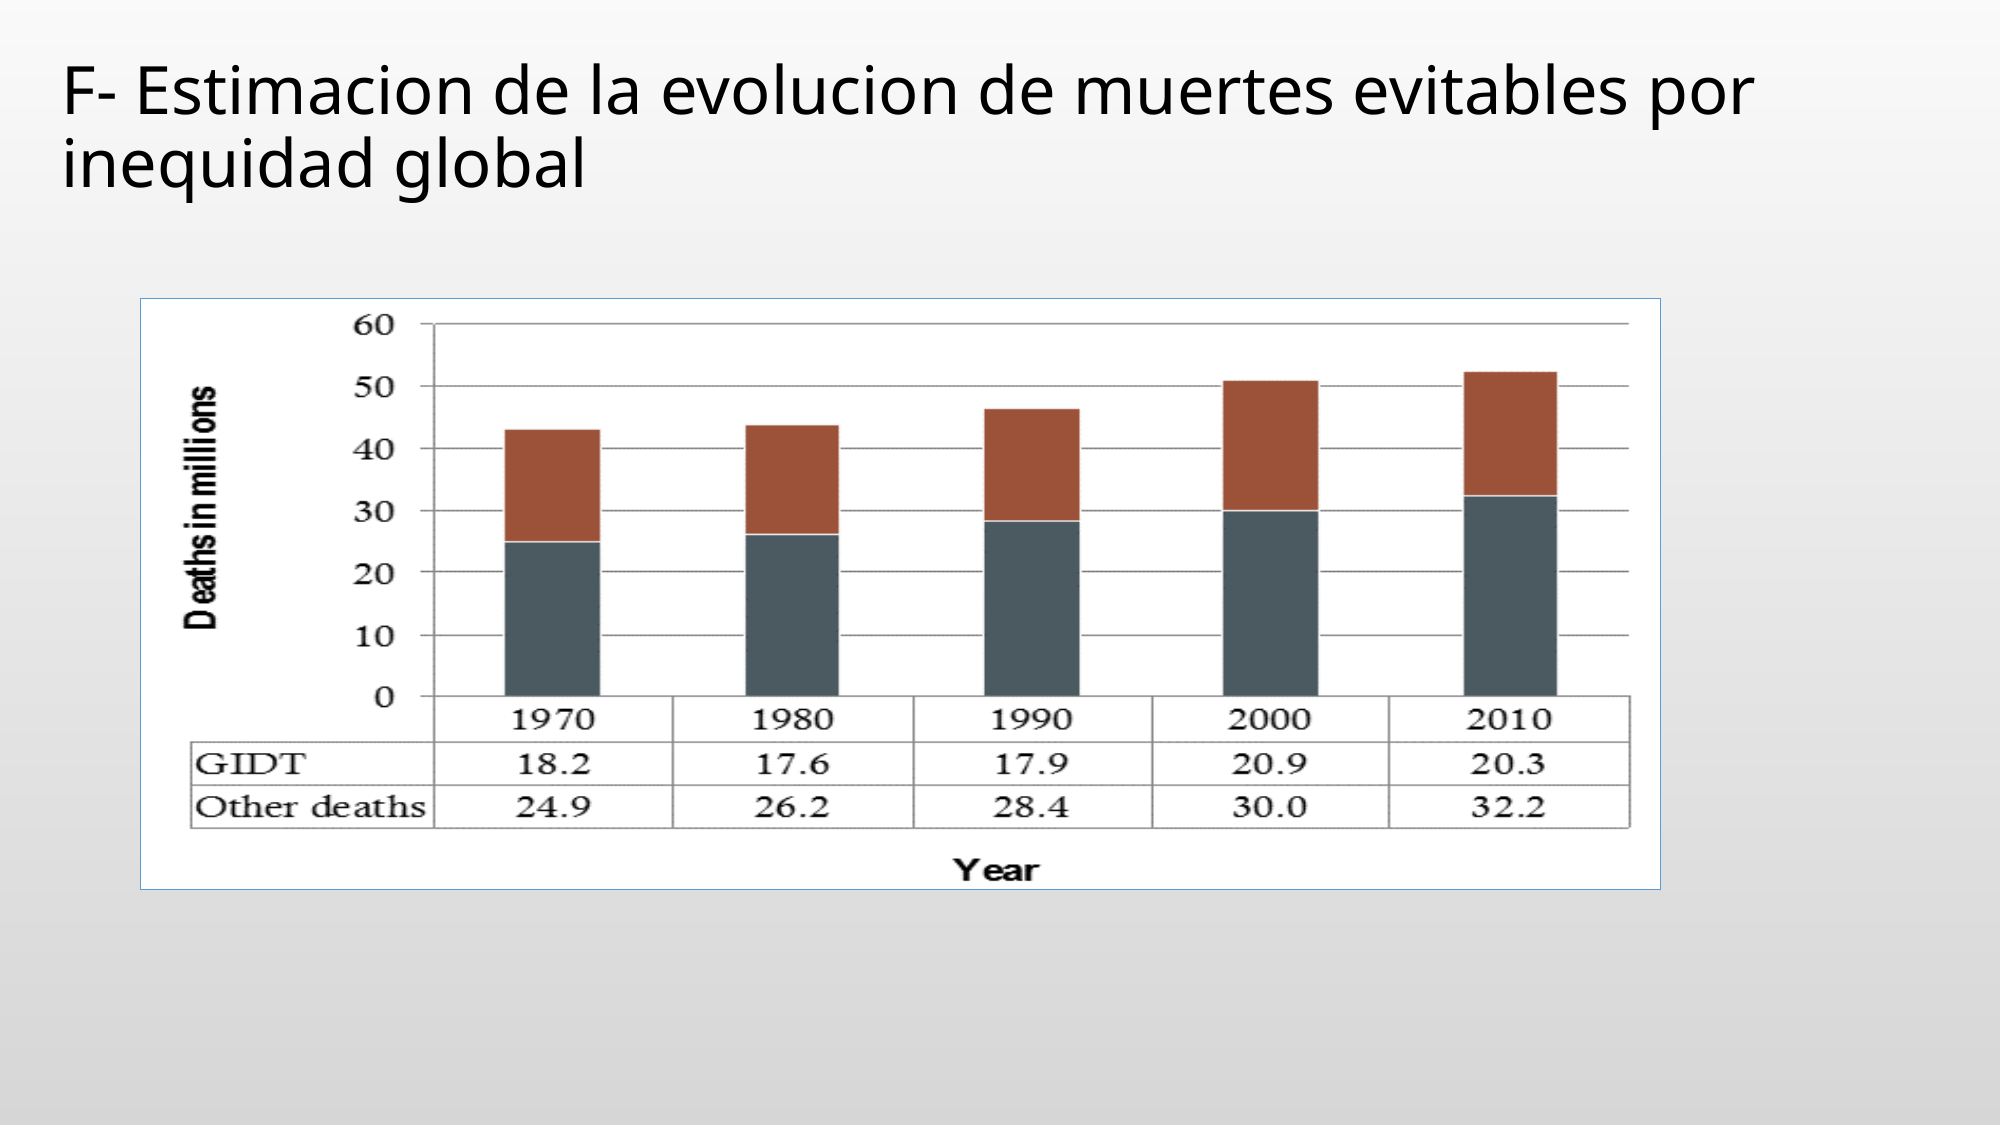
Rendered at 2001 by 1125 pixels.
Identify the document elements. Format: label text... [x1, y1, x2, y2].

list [140, 298, 1661, 890]
title F- Estimacion de la evolucion de muertes evitables por inequidad global [46, 20, 1997, 239]
